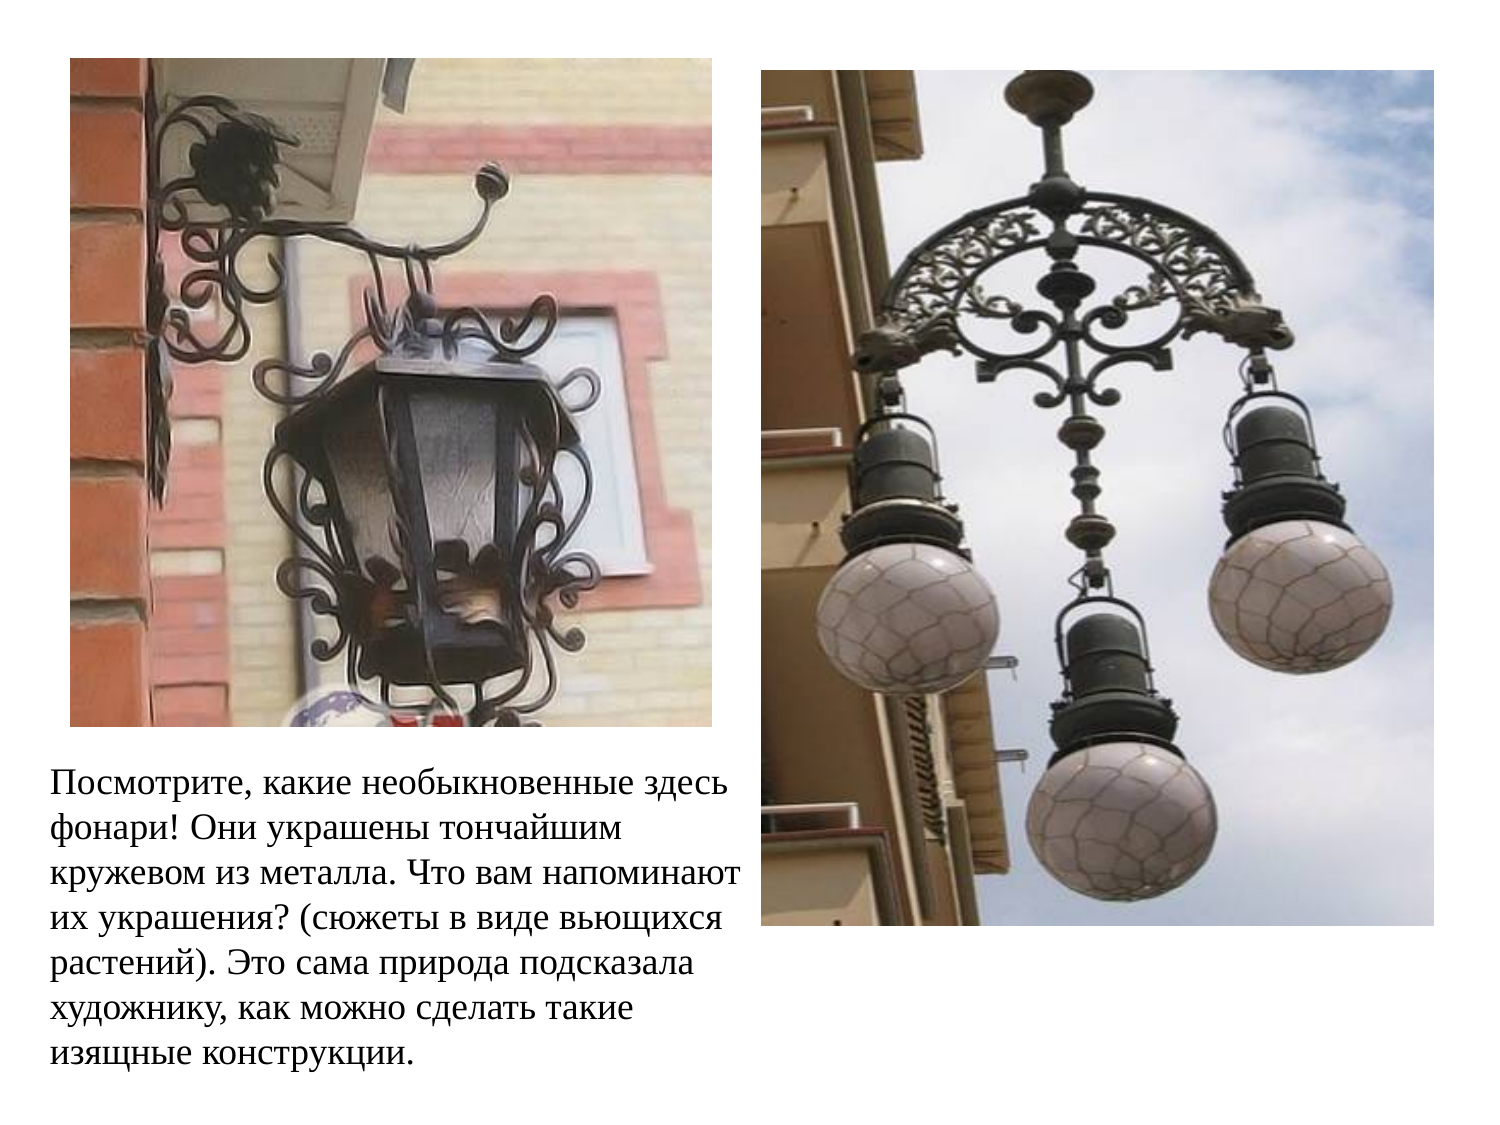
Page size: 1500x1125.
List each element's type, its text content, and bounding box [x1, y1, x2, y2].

text_box Посмотрите, какие необыкновенные здесь фонари! Они украшены тончайшим кружевом из металла. Что вам напоминают их украшения? (сюжеты в виде вьющихся растений). Это сама природа подсказала художнику, как можно сделать такие изящные конструкции. [35, 749, 786, 1080]
picture [761, 70, 1435, 926]
picture [70, 58, 712, 727]
